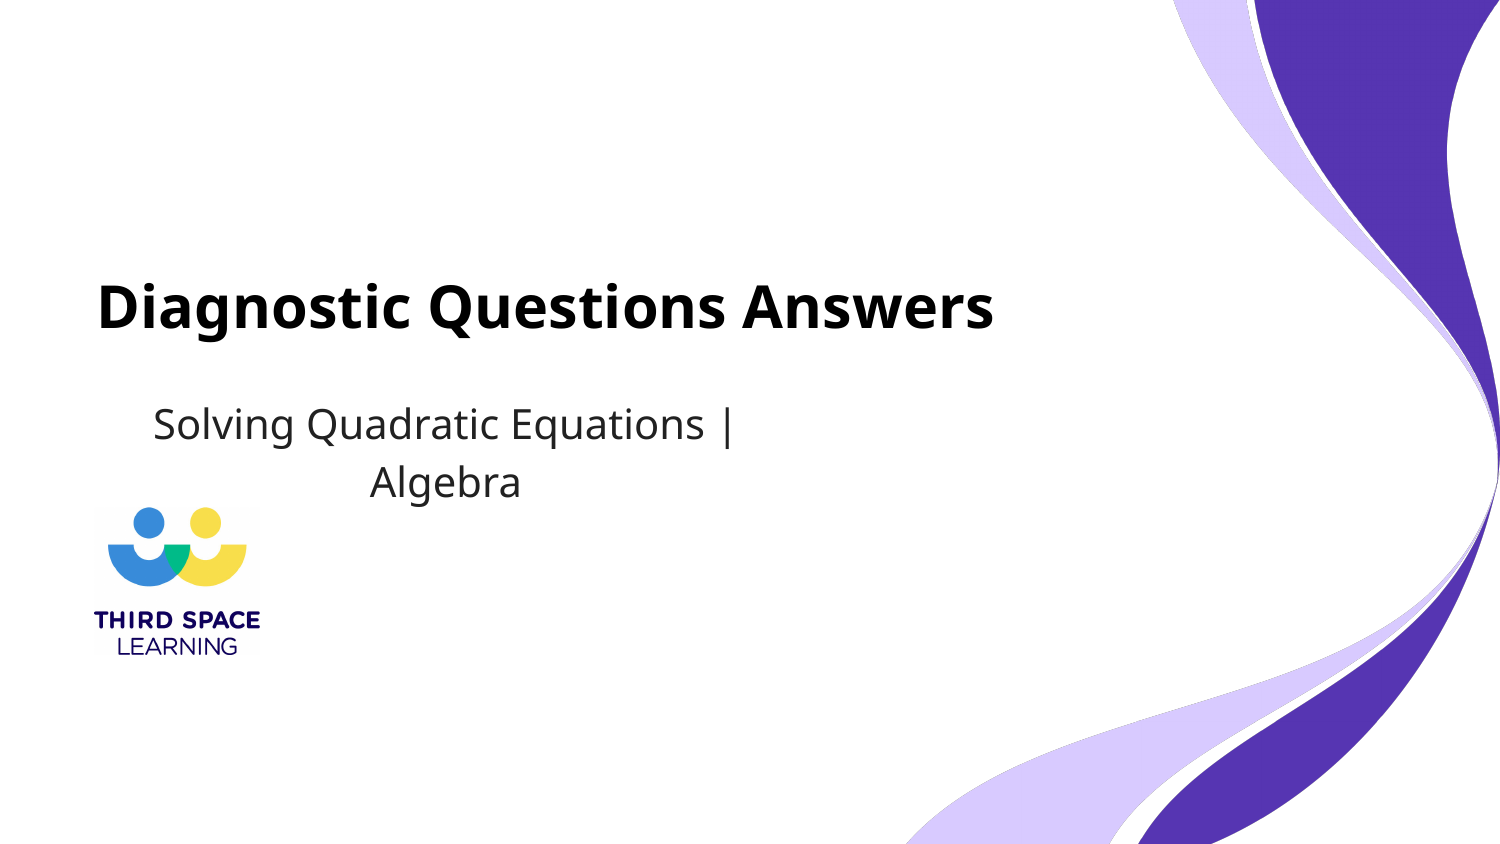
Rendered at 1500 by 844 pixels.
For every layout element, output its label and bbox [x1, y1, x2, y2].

picture [901, 0, 1500, 844]
picture [94, 507, 260, 655]
